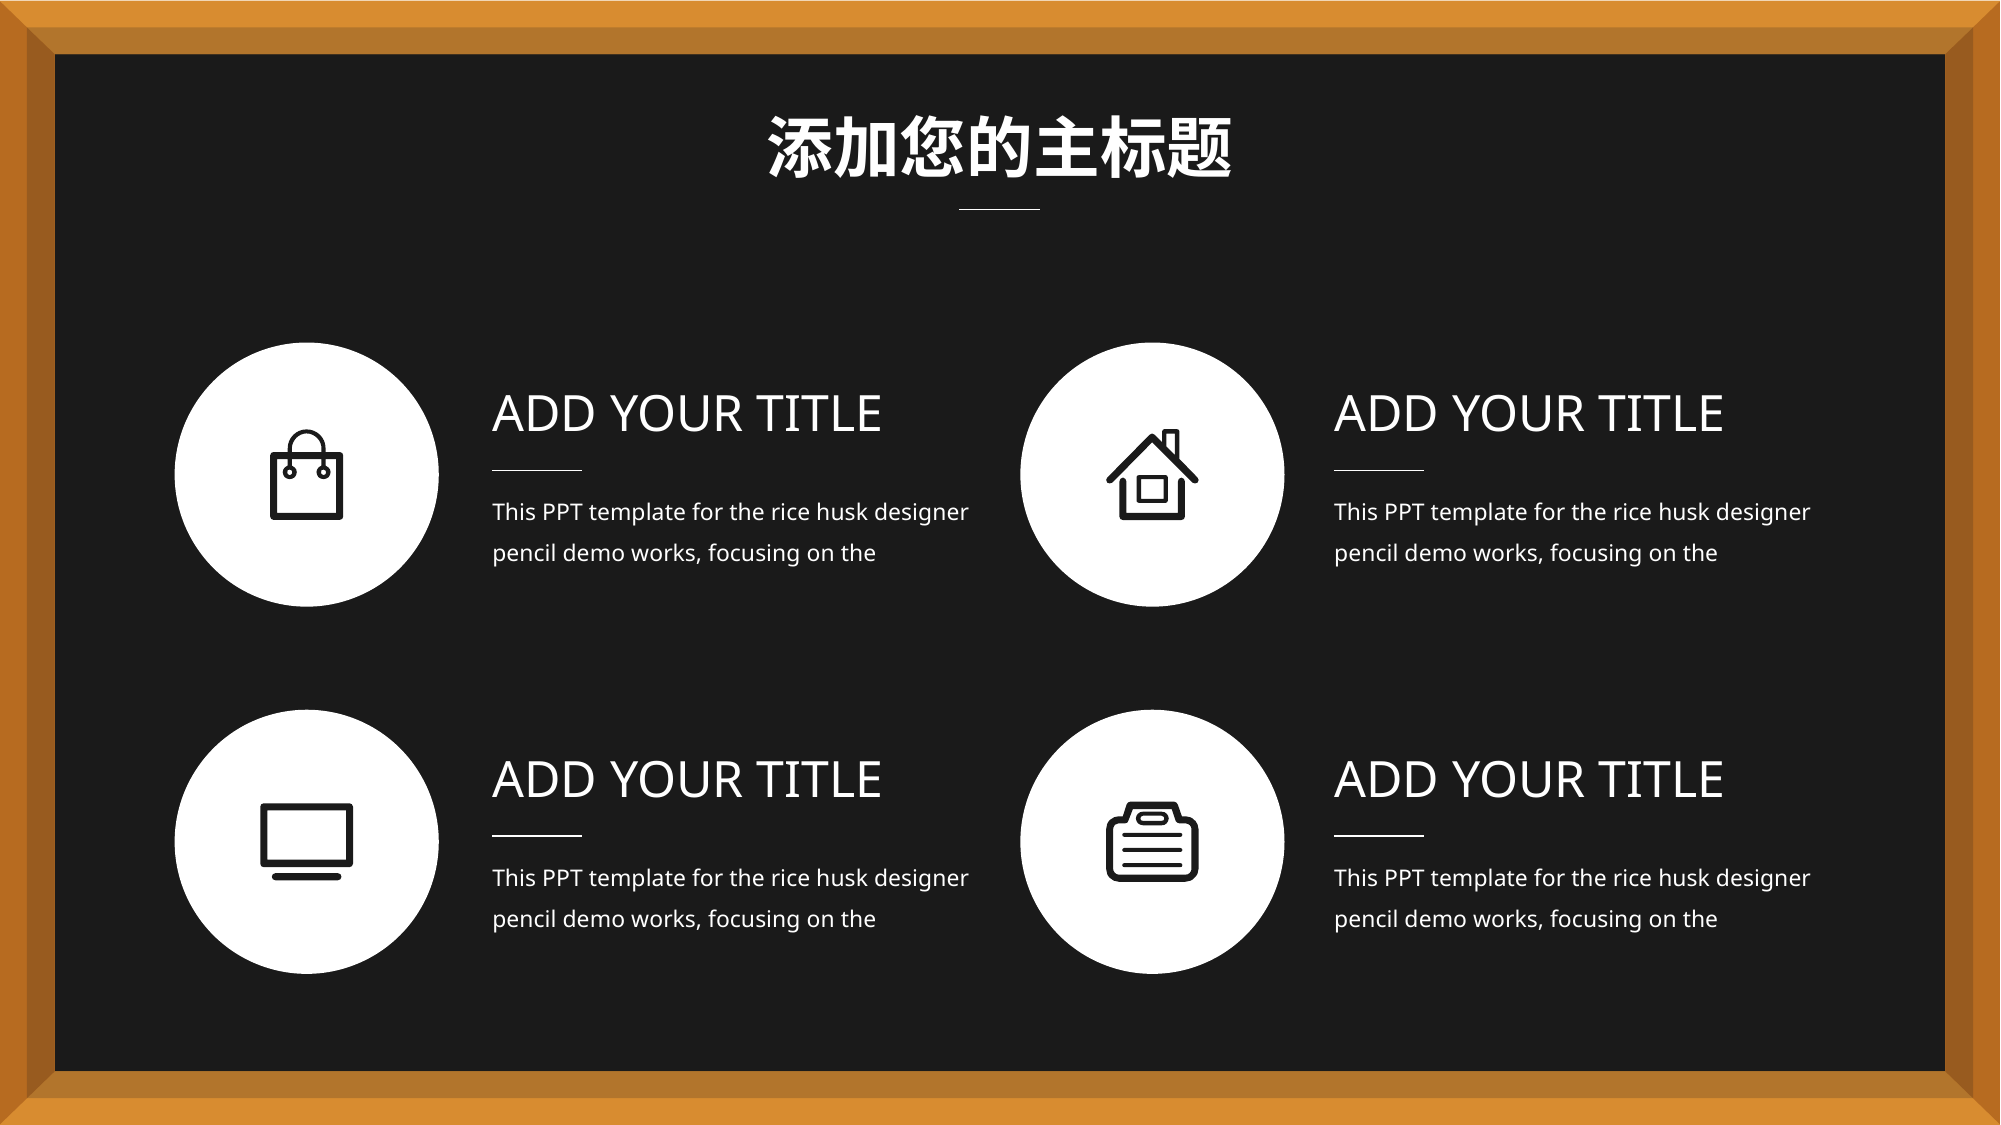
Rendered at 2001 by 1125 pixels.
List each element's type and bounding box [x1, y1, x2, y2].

text_box [174, 709, 439, 974]
text_box [477, 374, 994, 576]
text_box [1319, 374, 1836, 576]
text_box [1020, 342, 1285, 607]
picture [0, 0, 2000, 1125]
text_box [1319, 739, 1836, 941]
text_box [174, 342, 439, 607]
text_box [1020, 709, 1285, 974]
text_box [477, 739, 994, 941]
